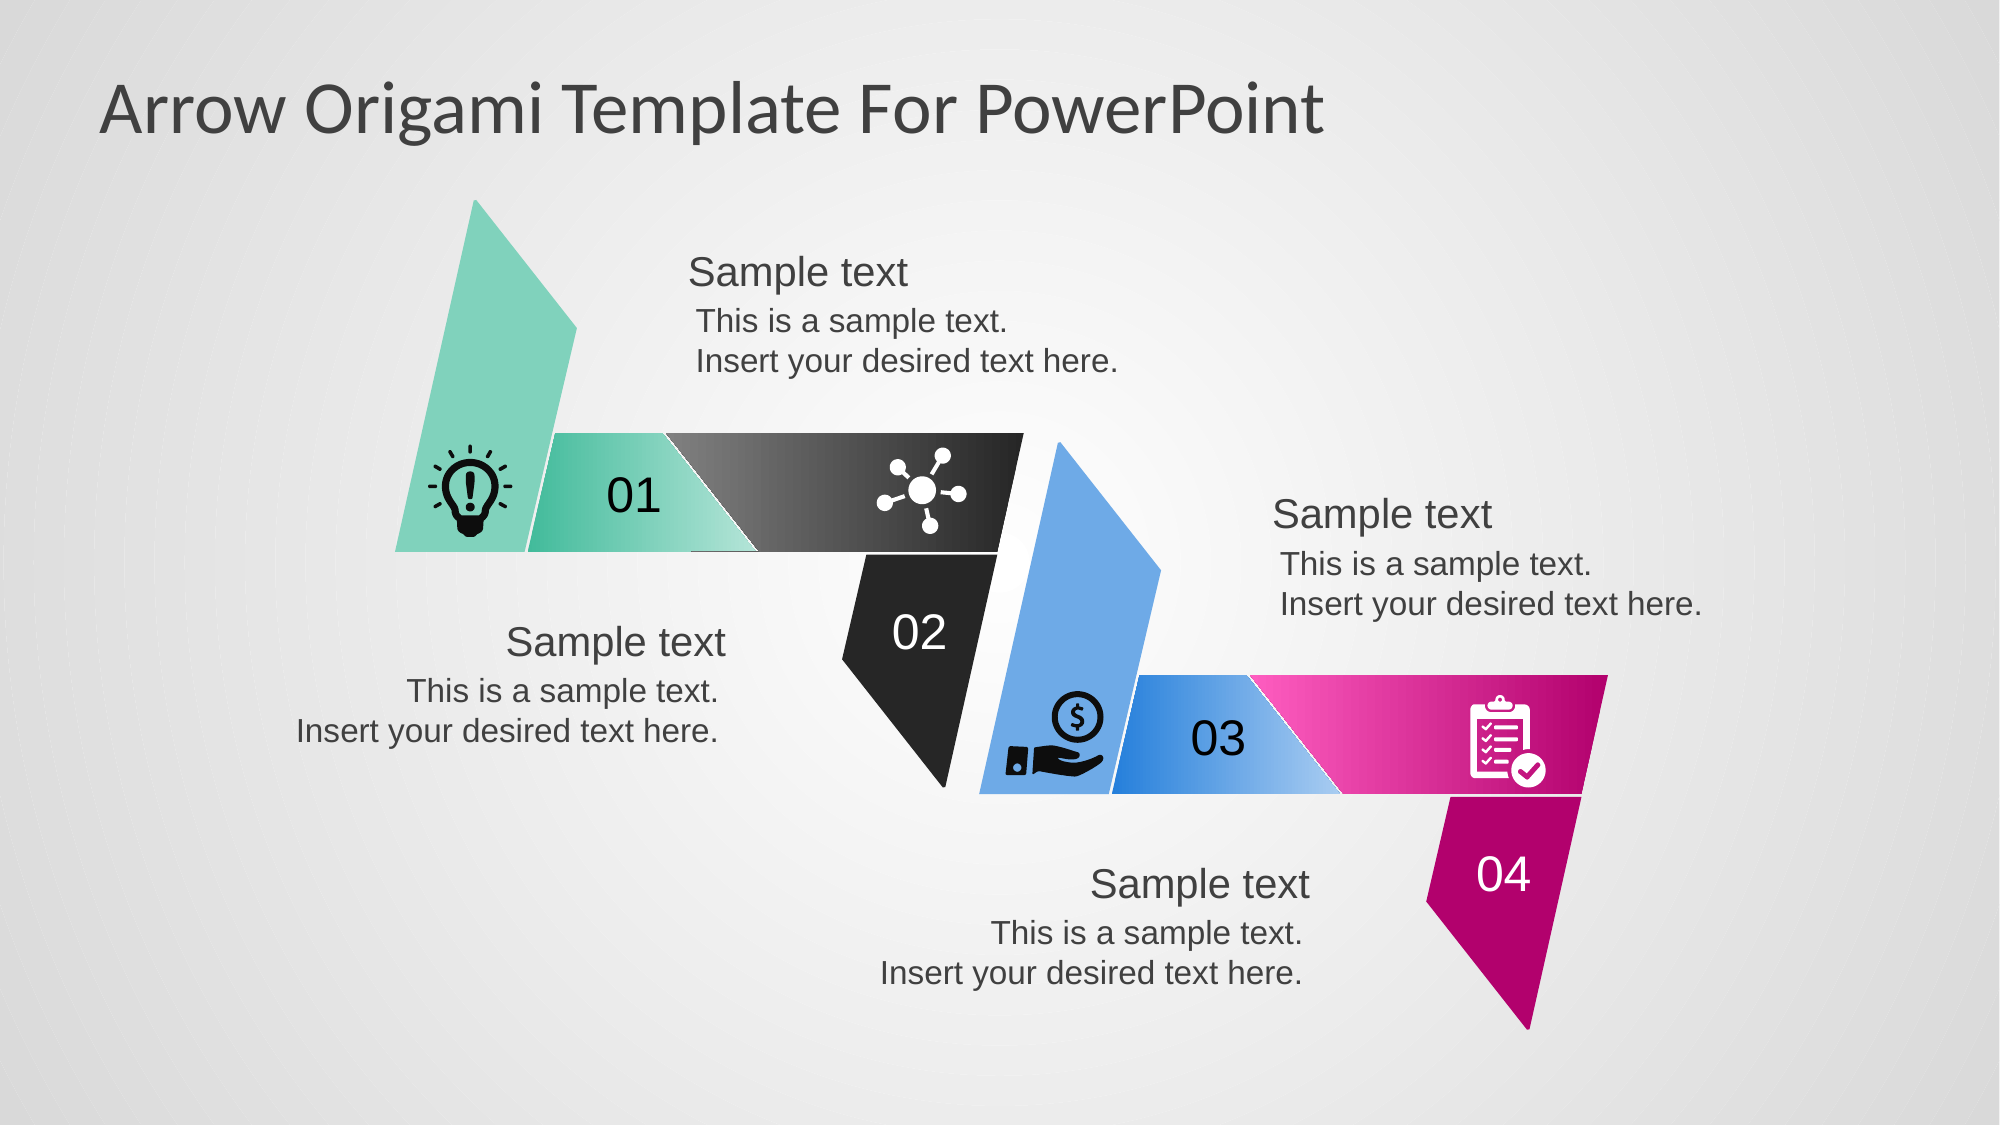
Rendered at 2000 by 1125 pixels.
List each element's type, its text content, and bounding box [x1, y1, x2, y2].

text_box [394, 199, 577, 552]
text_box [1005, 690, 1104, 777]
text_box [272, 606, 743, 758]
text_box 02 [842, 554, 998, 788]
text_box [857, 849, 1327, 1001]
text_box 03 [1111, 674, 1340, 795]
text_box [1257, 479, 1727, 631]
text_box [1487, 695, 1513, 710]
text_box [427, 444, 513, 538]
text_box [979, 442, 1162, 795]
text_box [876, 447, 967, 535]
title Arrow Origami Template For PowerPoint [99, 45, 1900, 162]
text_box [665, 432, 1024, 553]
text_box [1511, 753, 1546, 788]
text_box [672, 237, 1143, 389]
text_box [1250, 674, 1608, 795]
text_box 04 [1426, 796, 1582, 1030]
text_box 01 [527, 432, 756, 552]
text_box [1470, 704, 1530, 779]
